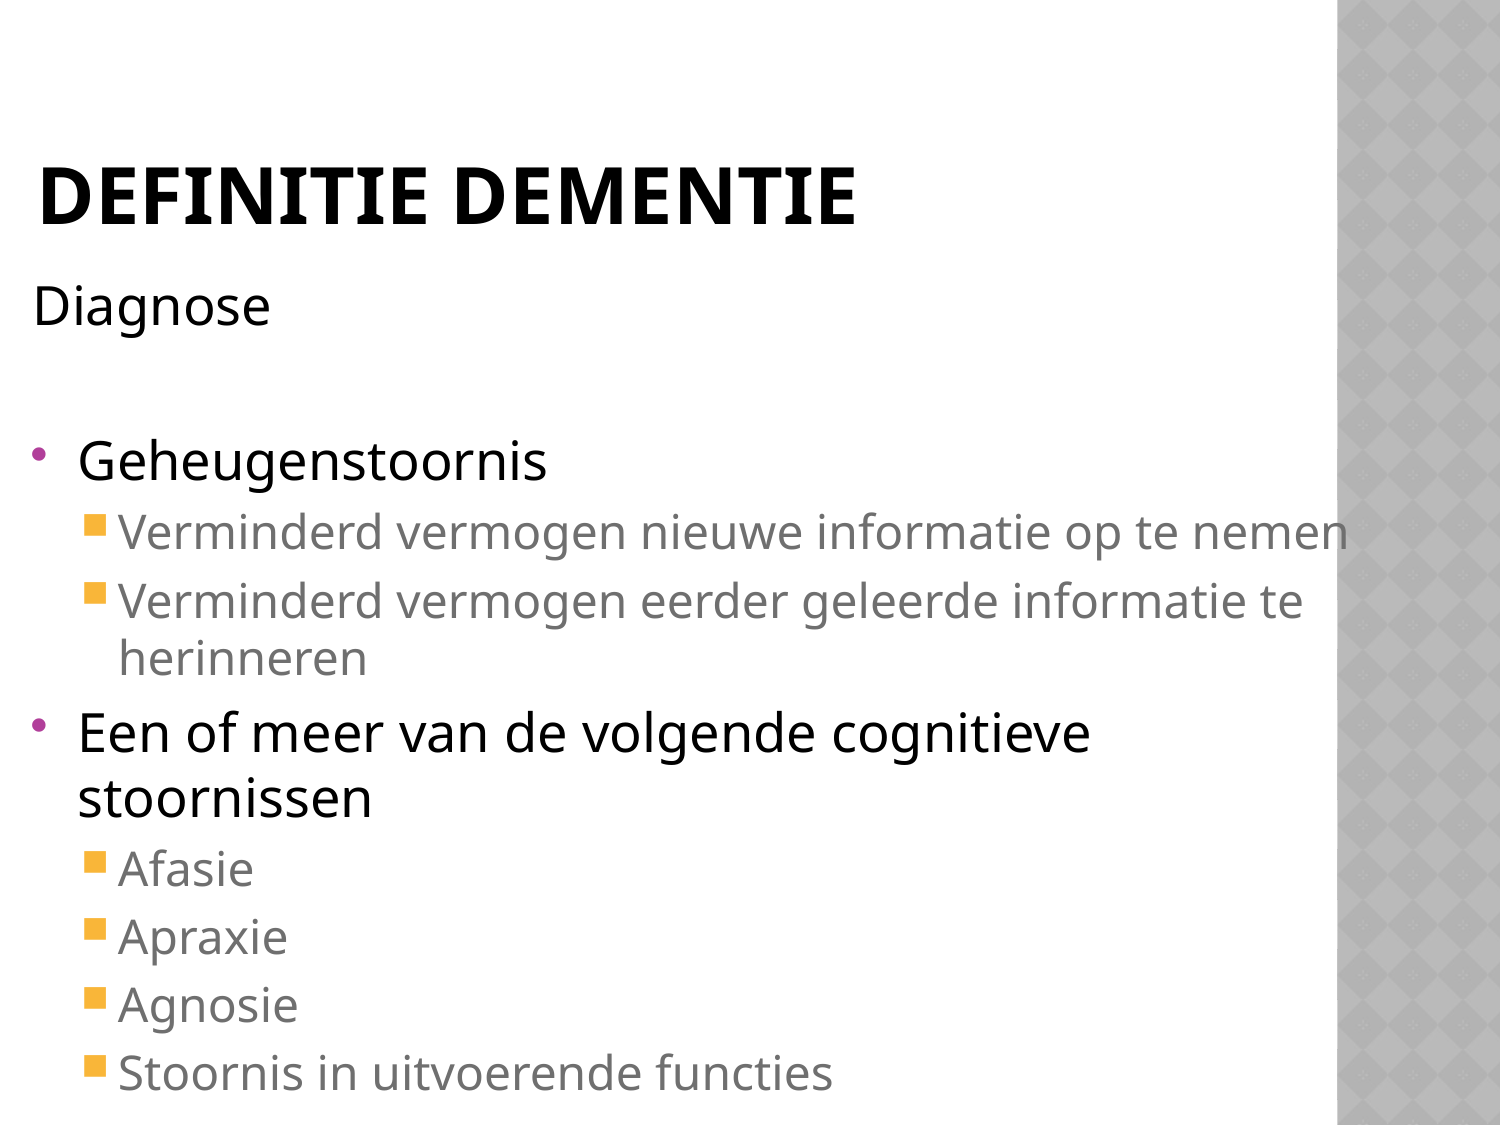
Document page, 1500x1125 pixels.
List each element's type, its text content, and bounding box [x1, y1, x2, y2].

title Definitie dementie [29, 52, 1217, 240]
list Diagnose Geheugenstoornis Verminderd vermogen nieuwe informatie op te nemen Verminderd vermogen eerder geleerde informatie te herinneren Een of meer van de volgende cognitieve stoornissen Afasie Apraxie Agnosie Stoornis in uitvoerende functies [17, 264, 1390, 1125]
